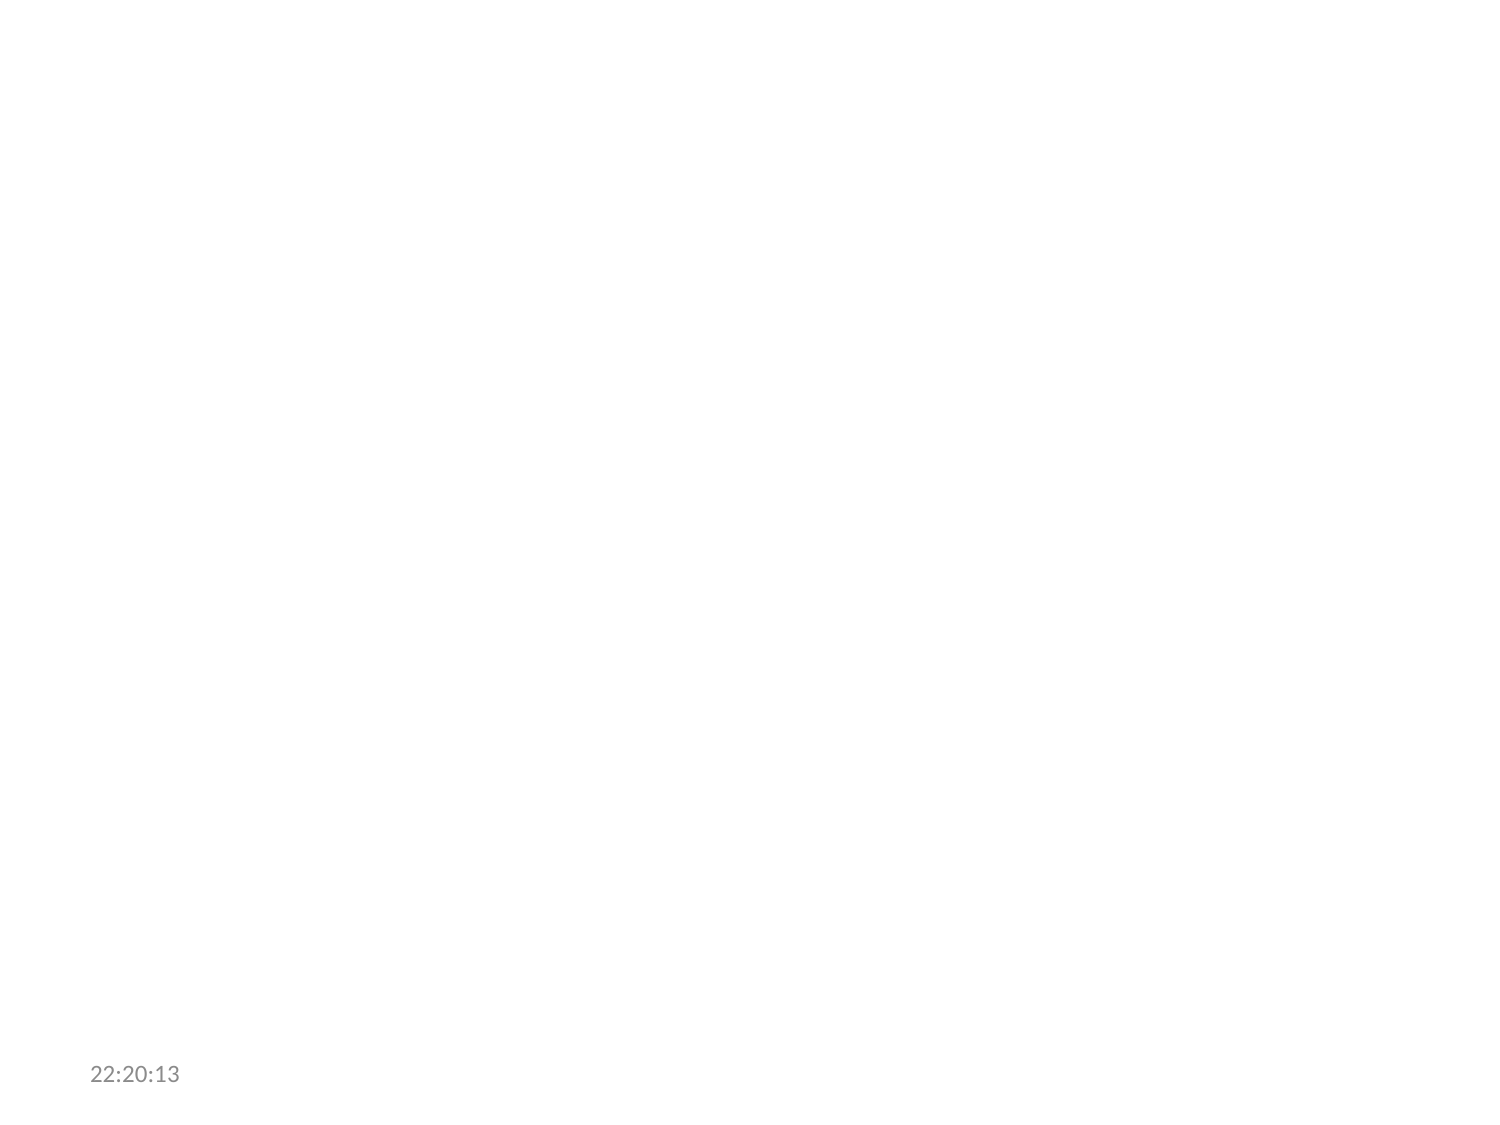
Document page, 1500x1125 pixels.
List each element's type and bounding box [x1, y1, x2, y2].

slide_number [75, 1042, 425, 1103]
